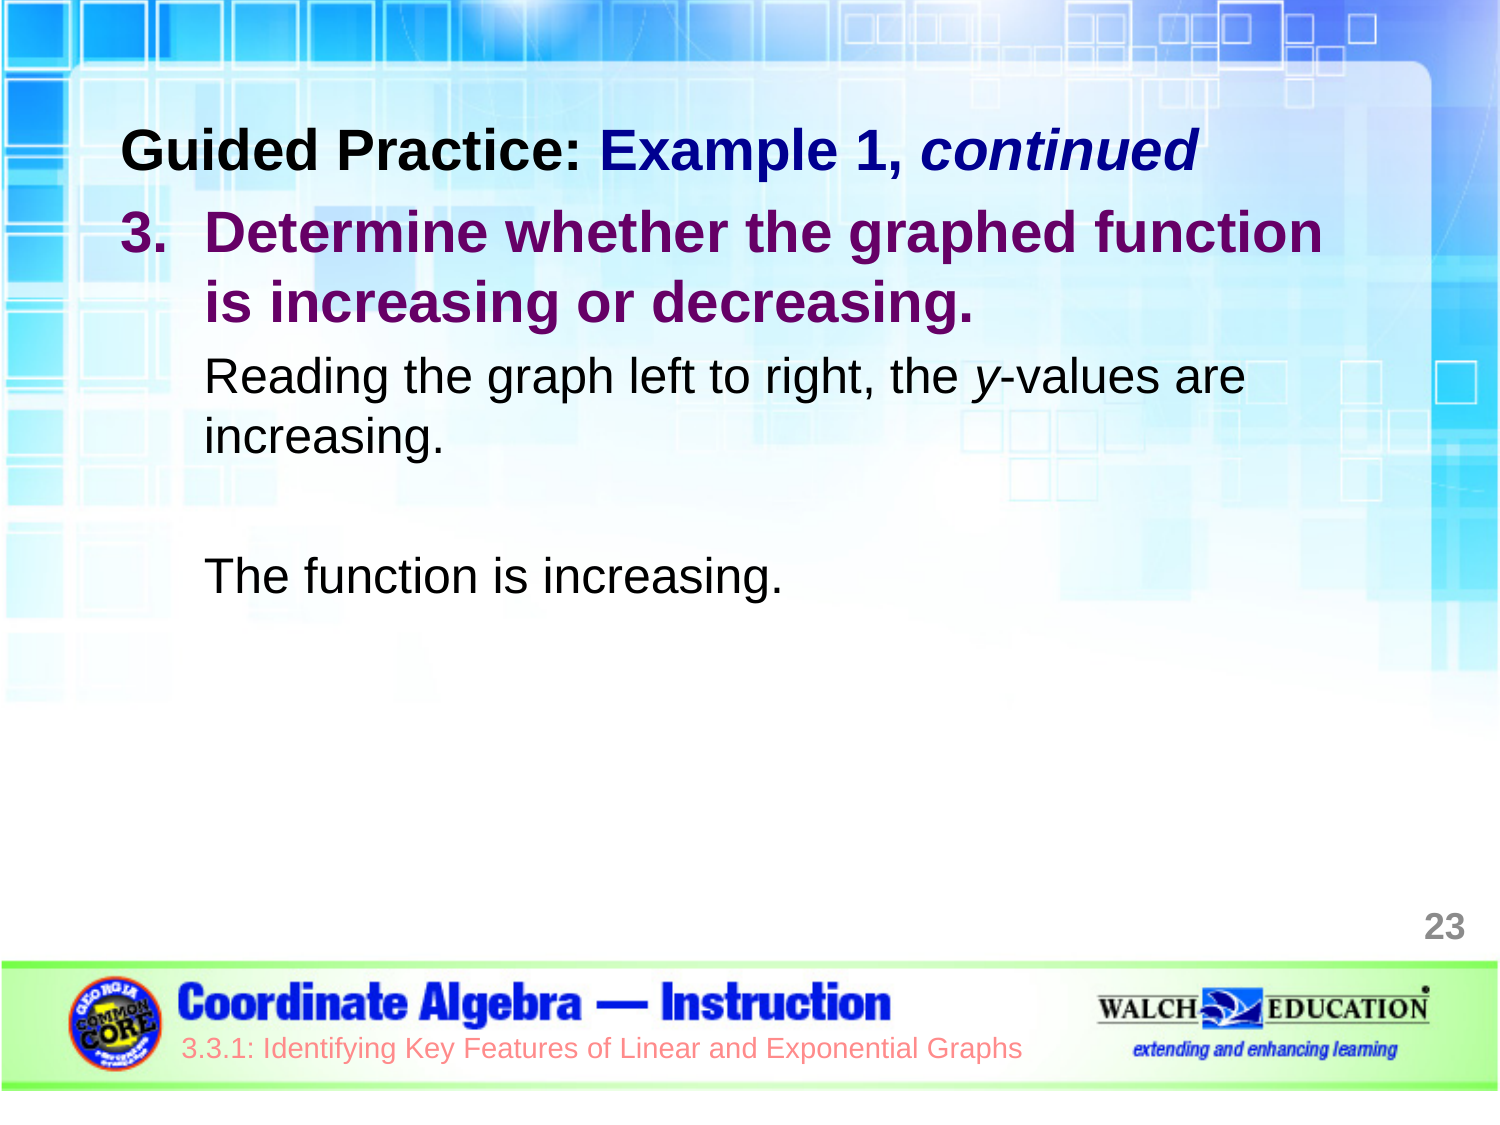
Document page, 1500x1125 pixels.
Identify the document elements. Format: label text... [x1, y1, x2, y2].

picture [1, 0, 1500, 1091]
slide_number 23 [1361, 901, 1481, 949]
footer 3.3.1: Identifying Key Features of Linear and Exponential Graphs [166, 1024, 1080, 1069]
subtitle Guided Practice: Example 1, continued Determine whether the graphed function is increasing or decreasing. Reading the graph left to right, the y-values are increasing. The function is increasing. [105, 105, 1394, 925]
